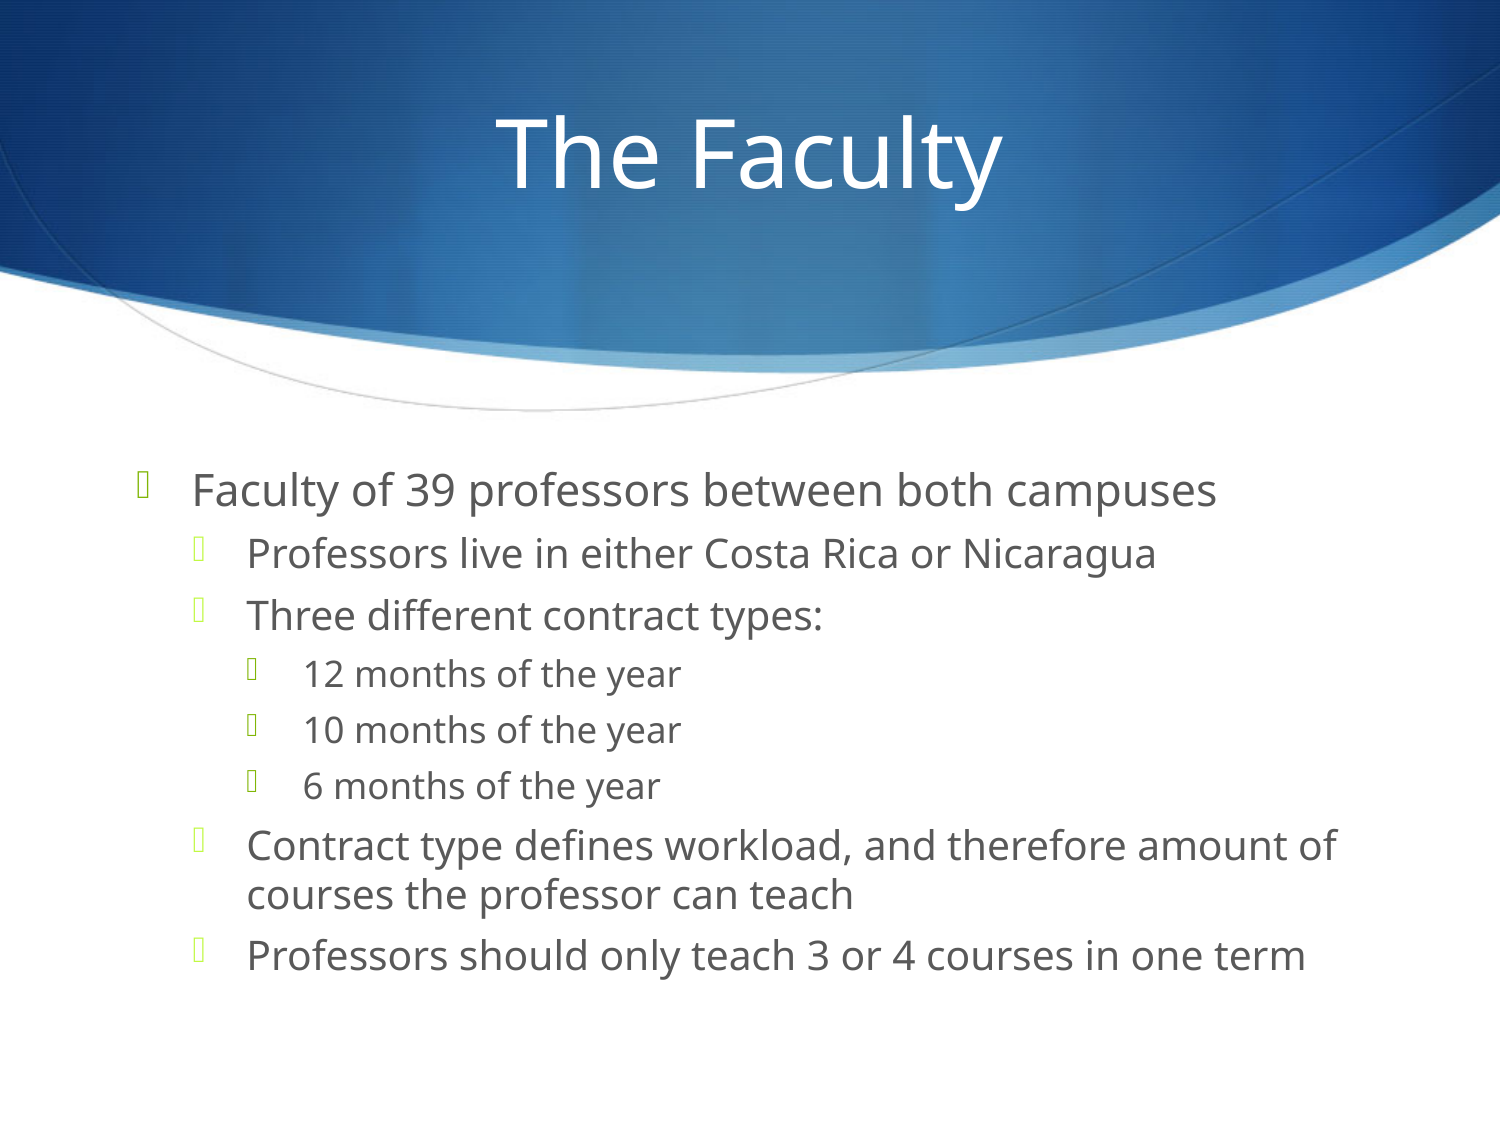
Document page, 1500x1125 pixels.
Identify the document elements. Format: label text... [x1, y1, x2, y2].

title The Faculty [75, 56, 1425, 245]
list Faculty of 39 professors between both campuses Professors live in either Costa Rica or Nicaragua Three different contract types: 12 months of the year 10 months of the year 6 months of the year Contract type defines workload, and therefore amount of courses the professor can teach Professors should only teach 3 or 4 courses in one term [121, 454, 1379, 991]
picture [0, 0, 1500, 1125]
